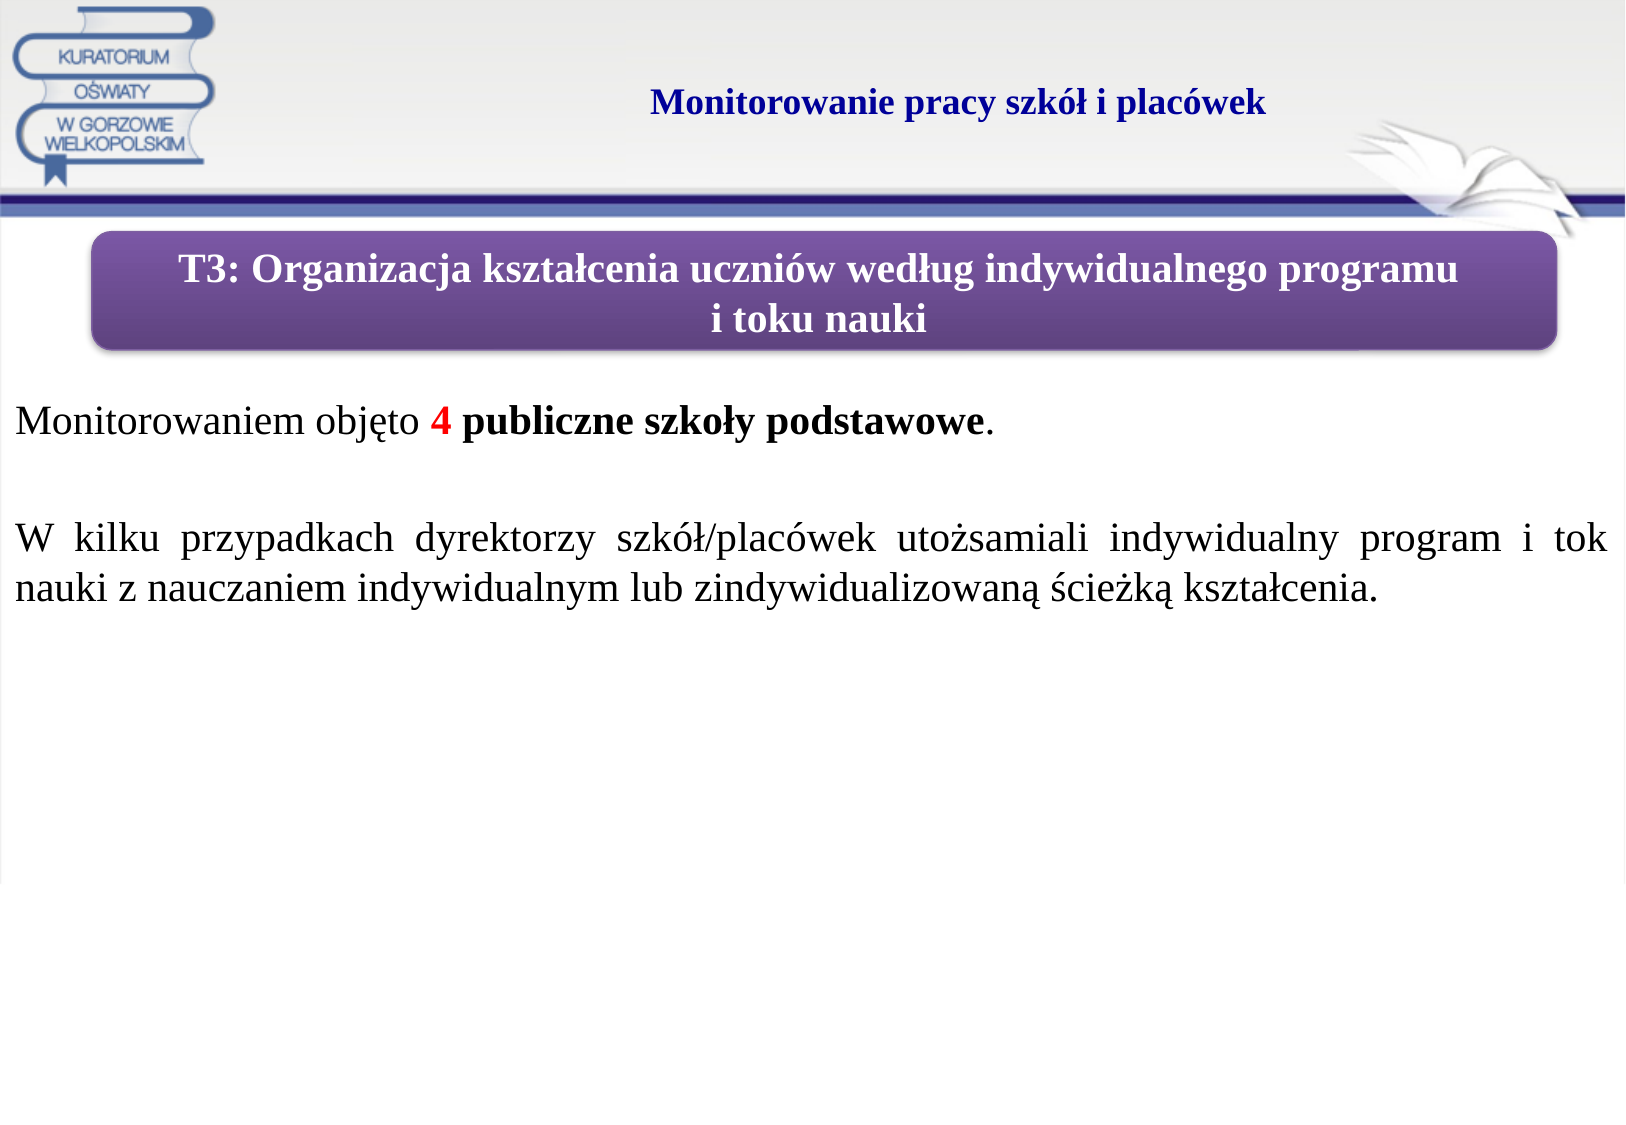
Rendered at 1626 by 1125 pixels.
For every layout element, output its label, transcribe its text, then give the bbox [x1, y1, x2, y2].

picture [0, 0, 1626, 1125]
list Monitorowaniem objęto 4 publiczne szkoły podstawowe. W kilku przypadkach dyrektorzy szkół/placówek utożsamiali indywidualny program i tok nauki z nauczaniem indywidualnym lub zindywidualizowaną ścieżką kształcenia. [0, 385, 1625, 1125]
text_box T3: Organizacja kształcenia uczniów według indywidualnego programu i toku nauki [91, 230, 1558, 351]
title Monitorowanie pracy szkół i placówek [317, 23, 1600, 176]
